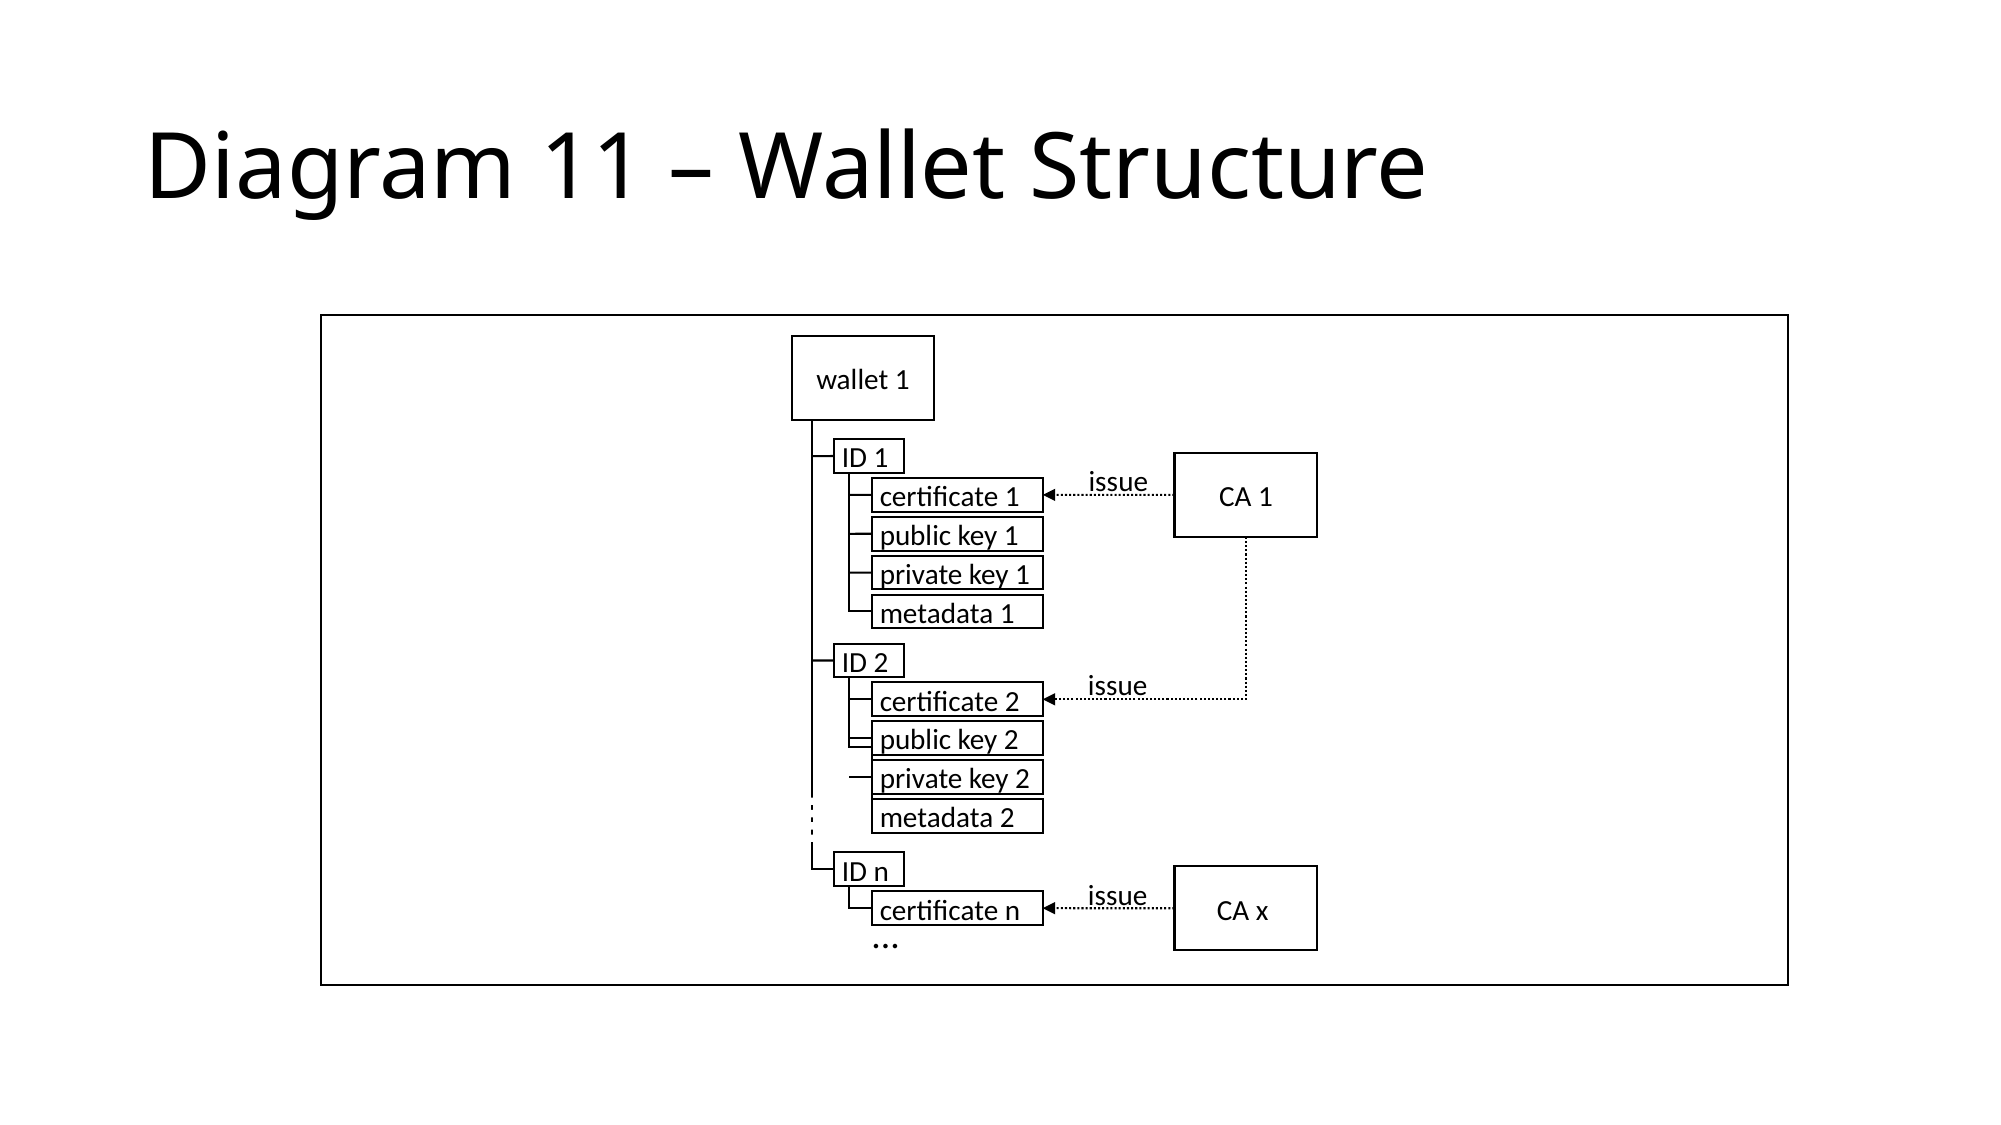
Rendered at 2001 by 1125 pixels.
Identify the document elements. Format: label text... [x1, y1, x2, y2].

title Diagram 11 – Wallet Structure [136, 59, 1863, 278]
text_box [320, 315, 1788, 986]
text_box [791, 335, 1318, 965]
